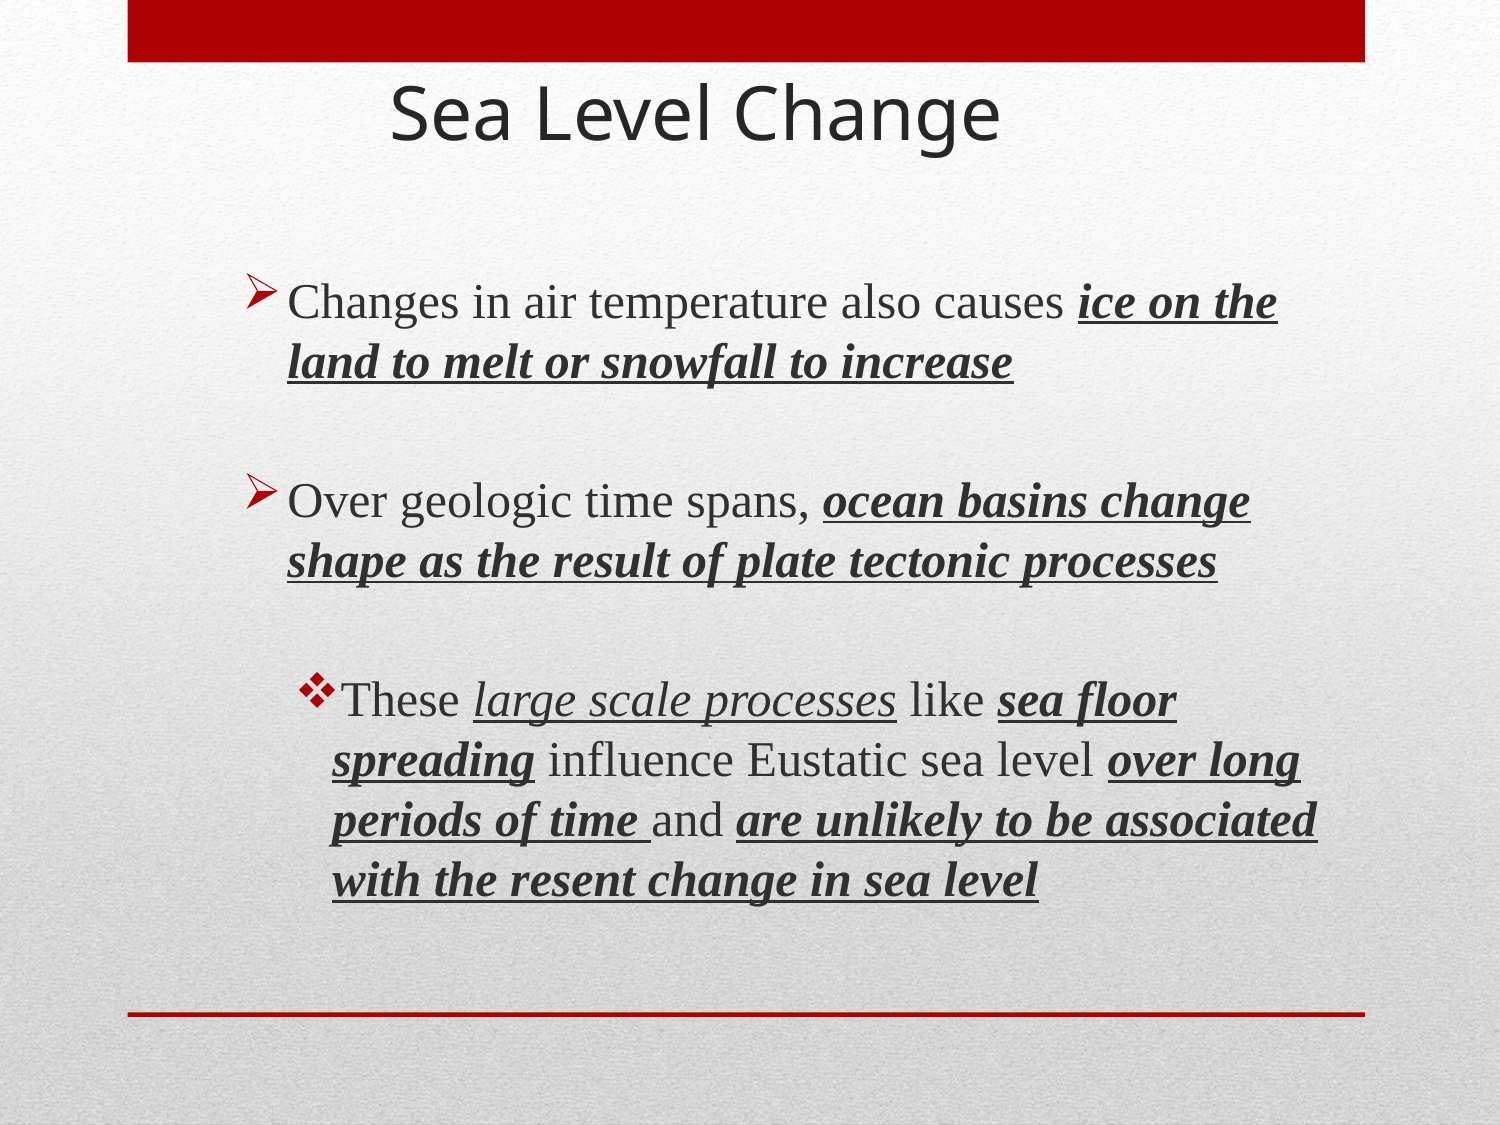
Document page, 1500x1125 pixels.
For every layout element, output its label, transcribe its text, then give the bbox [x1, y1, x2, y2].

list Changes in air temperature also causes ice on the land to melt or snowfall to increase Over geologic time spans, ocean basins change shape as the result of plate tectonic processes These large scale processes like sea floor spreading influence Eustatic sea level over long periods of time and are unlikely to be associated with the resent change in sea level [174, 162, 1338, 1013]
title Sea Level Change [99, 37, 1313, 163]
